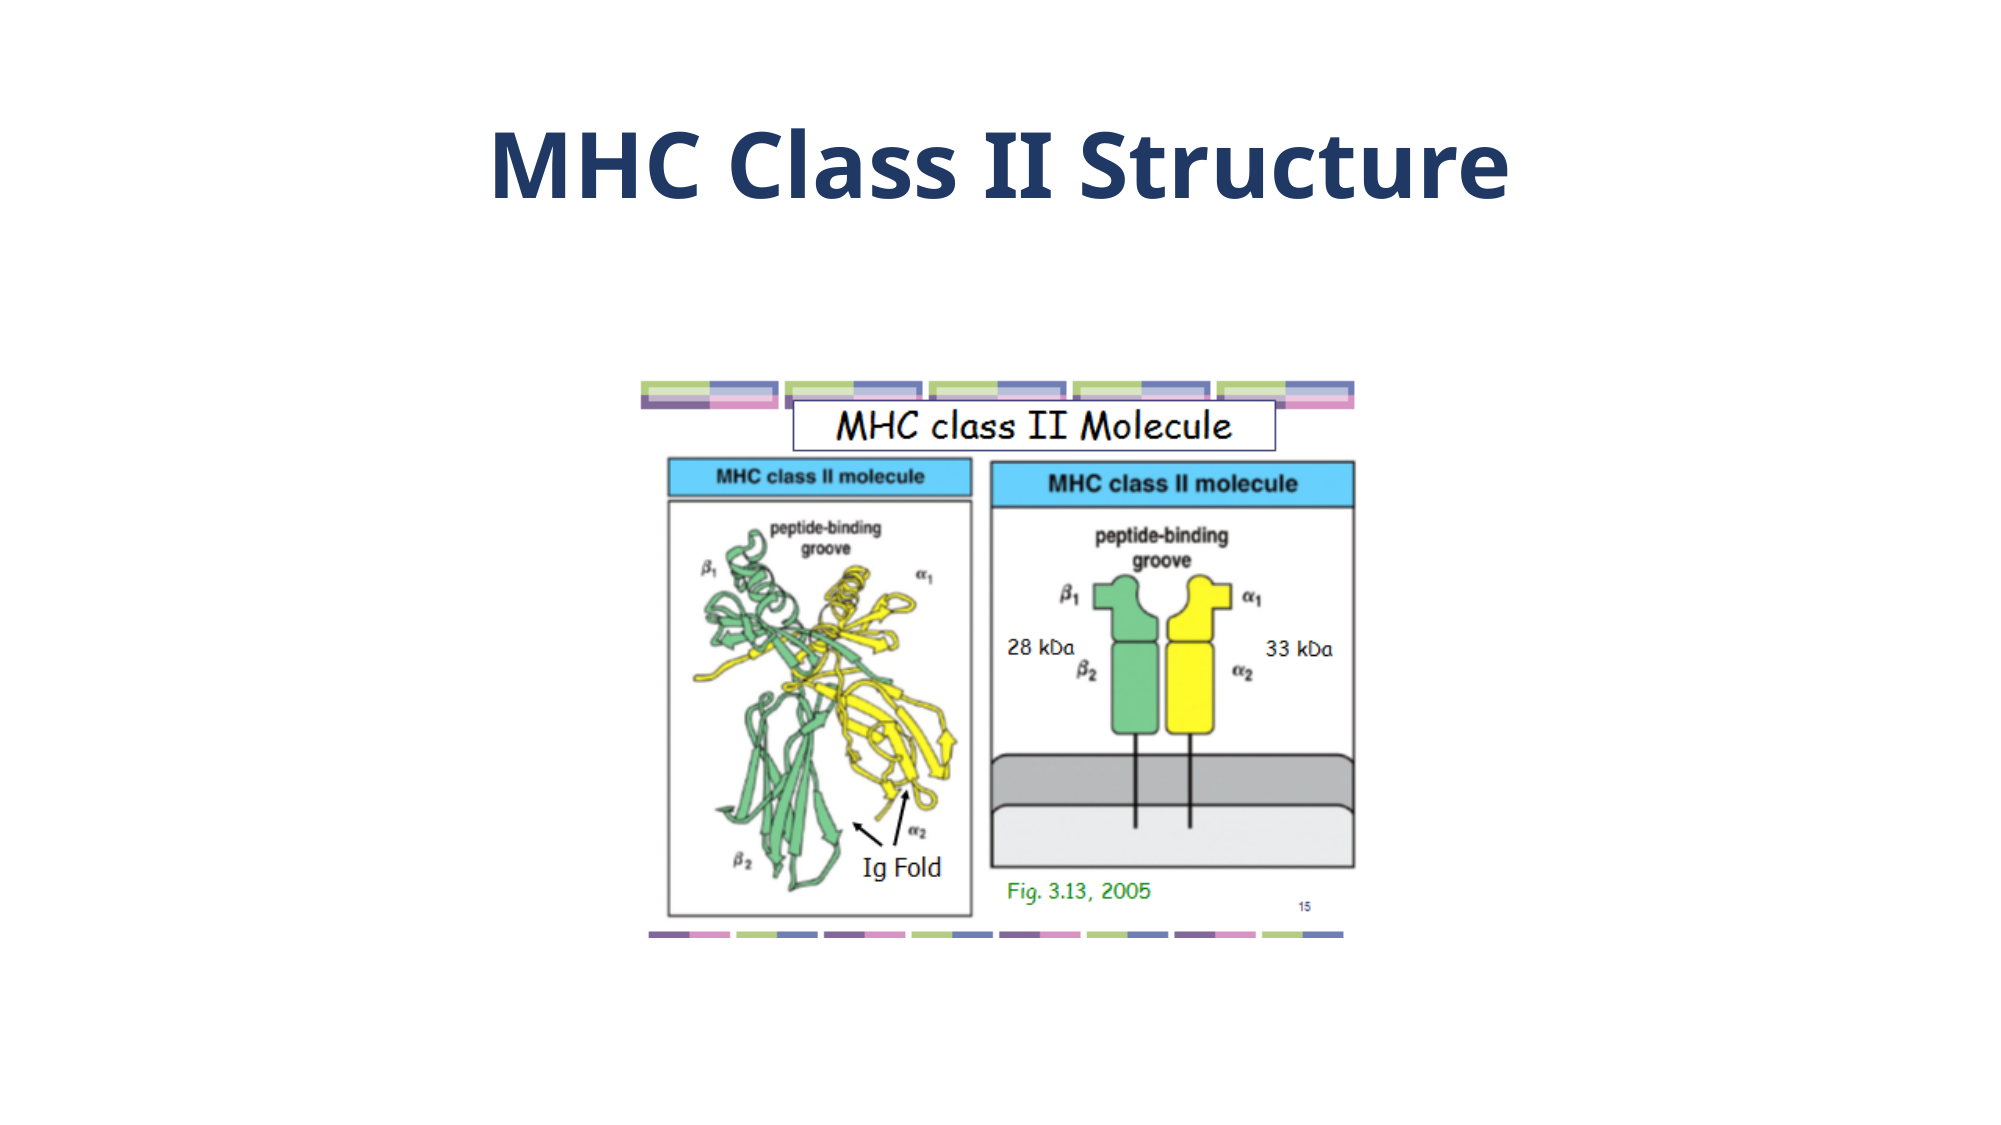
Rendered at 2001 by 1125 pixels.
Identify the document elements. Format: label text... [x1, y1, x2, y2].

title MHC Class II Structure [137, 59, 1863, 278]
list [624, 375, 1375, 938]
